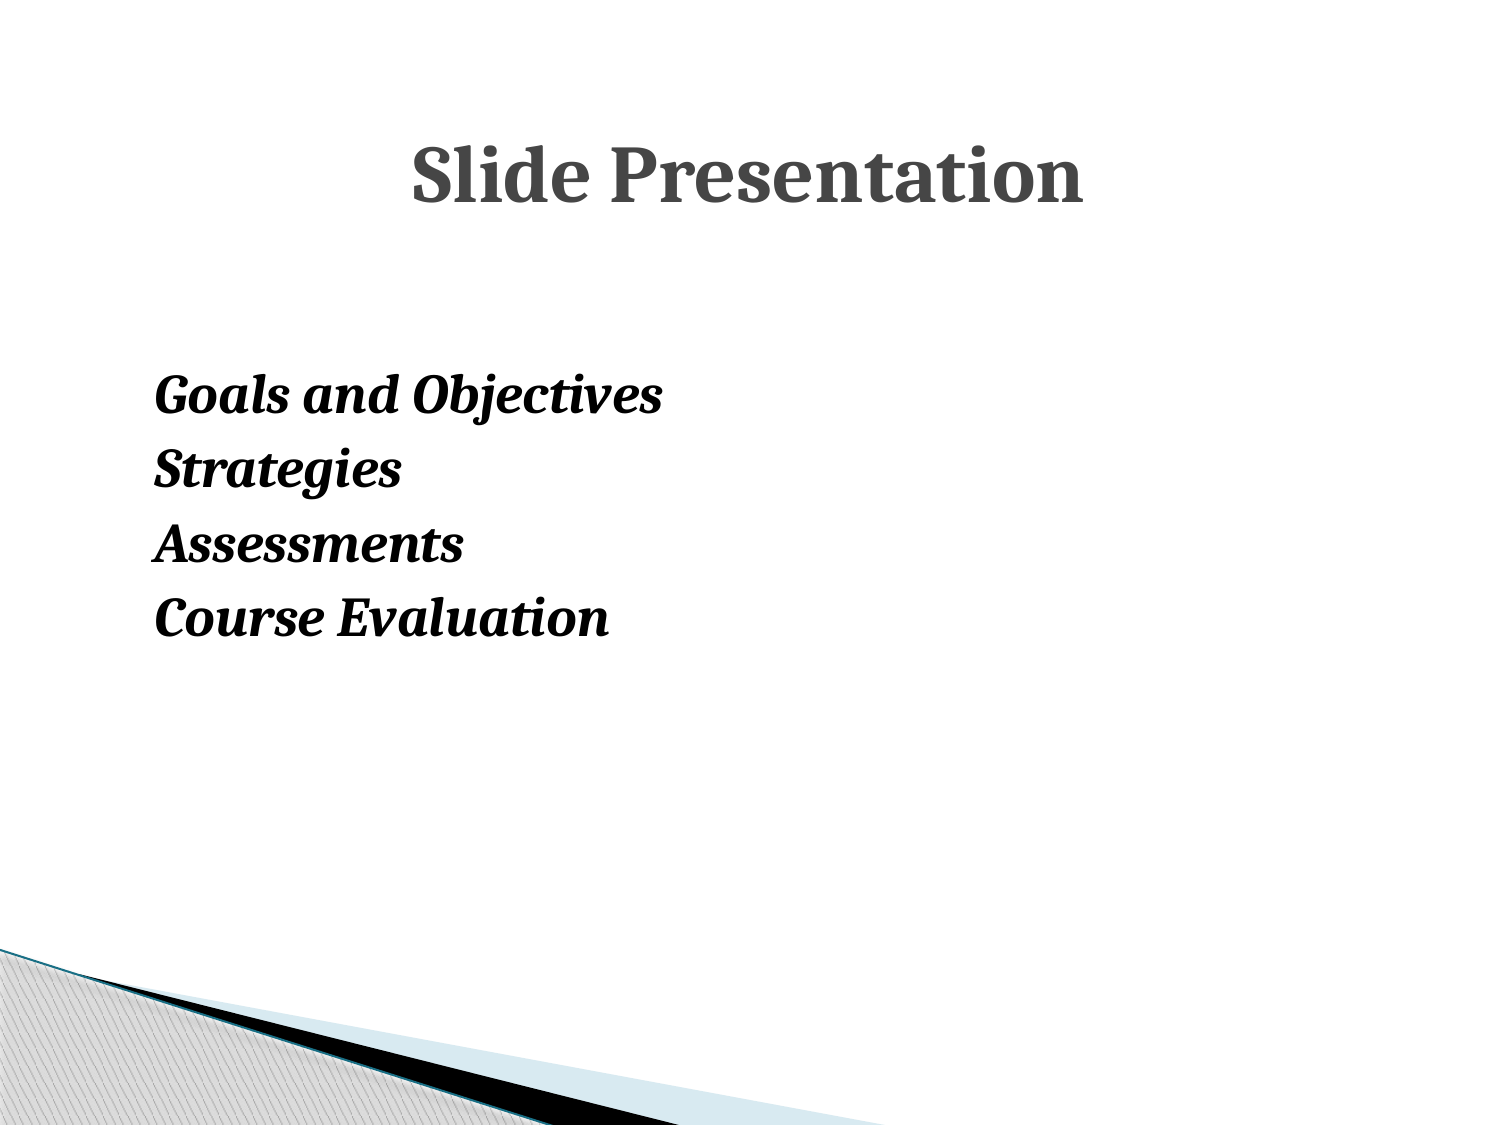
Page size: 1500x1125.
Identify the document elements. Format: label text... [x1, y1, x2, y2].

list Goals and Objectives Strategies Assessments Course Evaluation [75, 350, 1425, 986]
title Slide Presentation [75, 112, 1425, 325]
